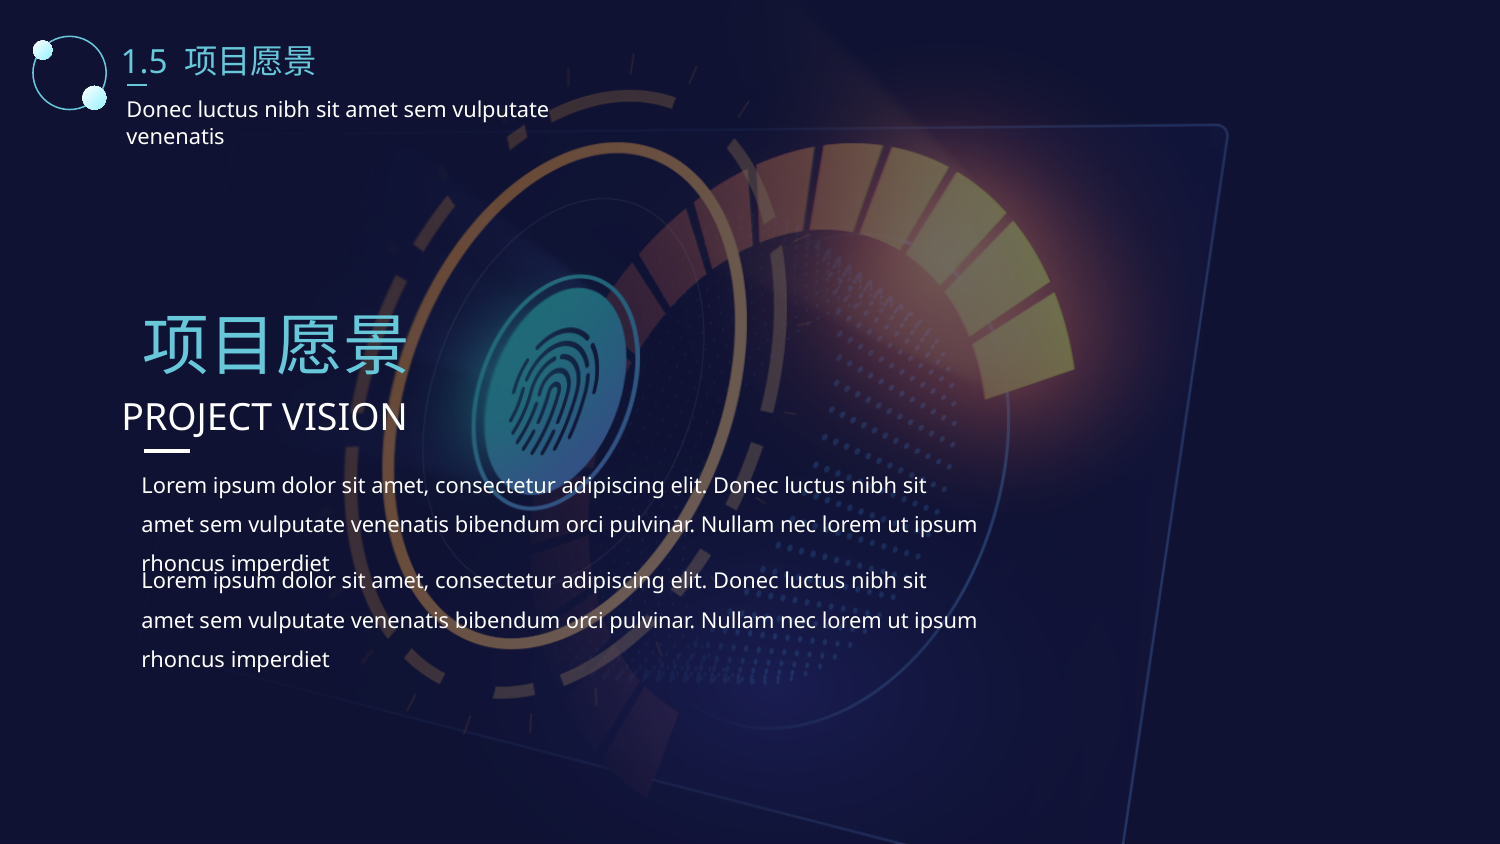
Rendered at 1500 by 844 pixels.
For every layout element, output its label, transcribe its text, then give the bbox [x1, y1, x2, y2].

text_box 1.5 项目愿景 [105, 32, 333, 88]
text_box [31, 39, 54, 61]
text_box [81, 84, 108, 111]
text_box PROJECT VISION [106, 385, 424, 446]
text_box Donec luctus nibh sit amet sem vulputate venenatis [111, 88, 636, 156]
text_box 项目愿景 [128, 295, 425, 391]
text_box [31, 35, 108, 111]
text_box Lorem ipsum dolor sit amet, consectetur adipiscing elit. Donec luctus nibh sit amet sem vulputate venenatis bibendum orci pulvinar. Nullam nec lorem ut ipsum rhoncus imperdiet [126, 450, 998, 546]
text_box Lorem ipsum dolor sit amet, consectetur adipiscing elit. Donec luctus nibh sit amet sem vulputate venenatis bibendum orci pulvinar. Nullam nec lorem ut ipsum rhoncus imperdiet [126, 546, 998, 680]
